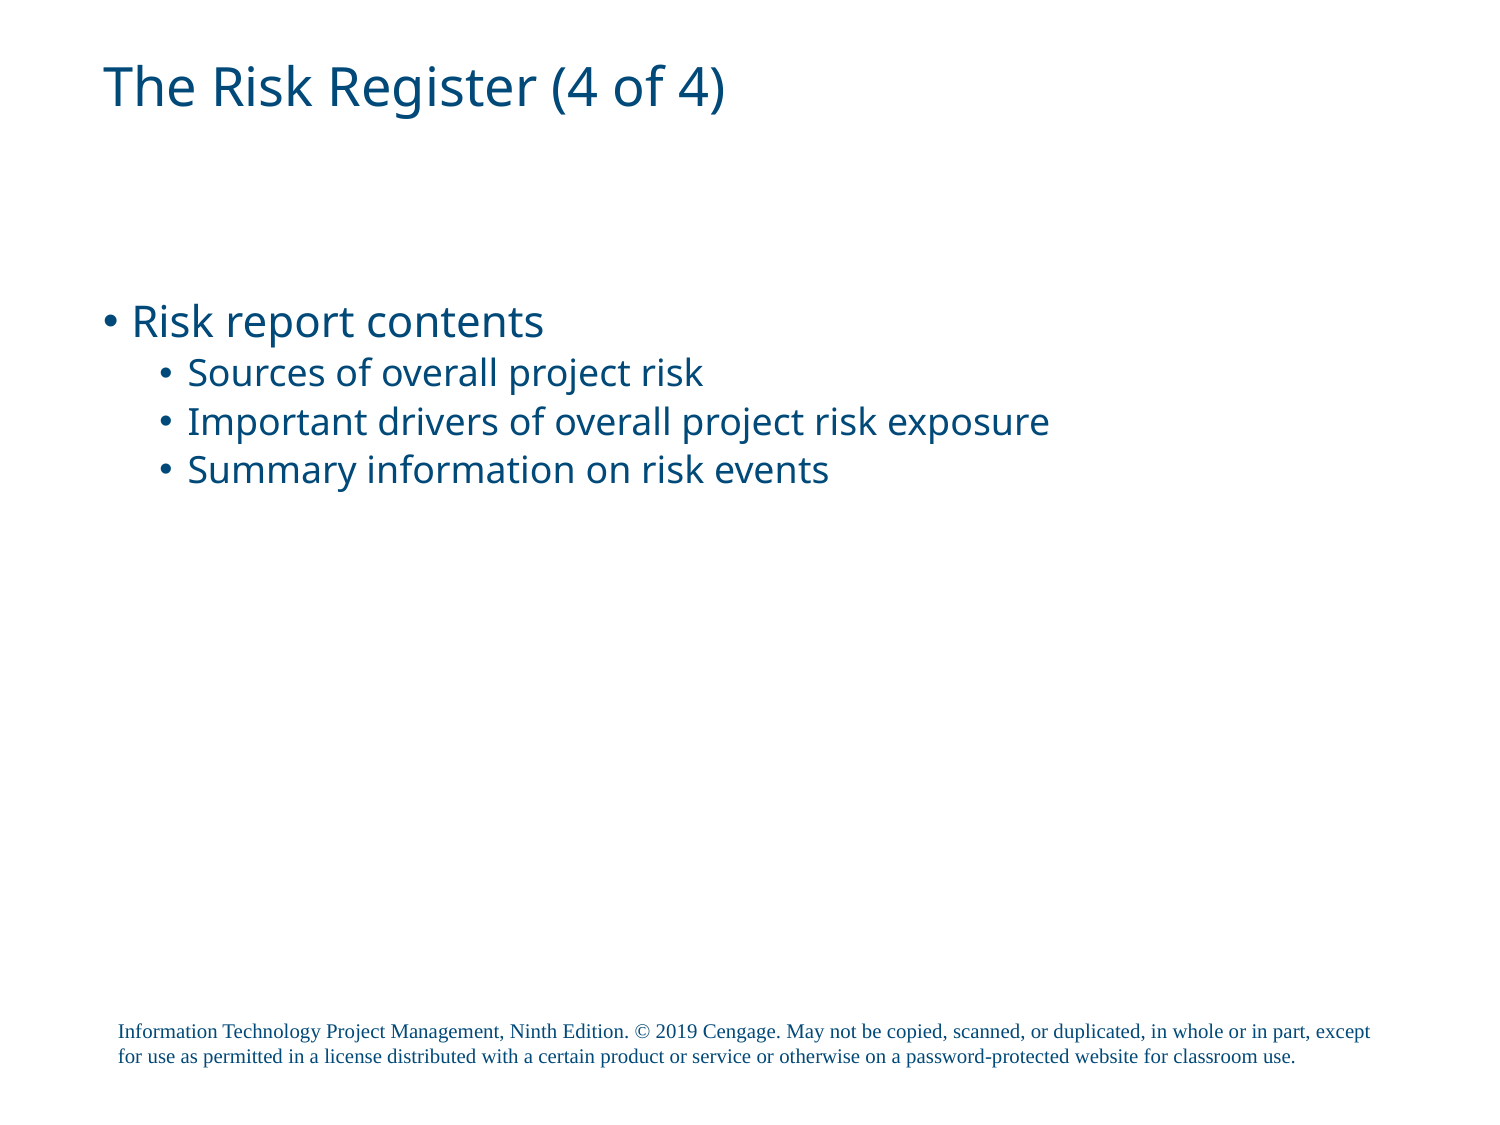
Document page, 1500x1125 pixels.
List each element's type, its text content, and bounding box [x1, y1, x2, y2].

footer Information Technology Project Management, Ninth Edition. © 2019 Cengage. May not be copied, scanned, or duplicated, in whole or in part, except for use as permitted in a license distributed with a certain product or service or otherwise on a password-protected website for classroom use. [103, 1009, 1397, 1070]
title The Risk Register (4 of 4) [103, 59, 1397, 278]
list Risk report contents Sources of overall project risk Important drivers of overall project risk exposure Summary information on risk events [103, 299, 1397, 1009]
